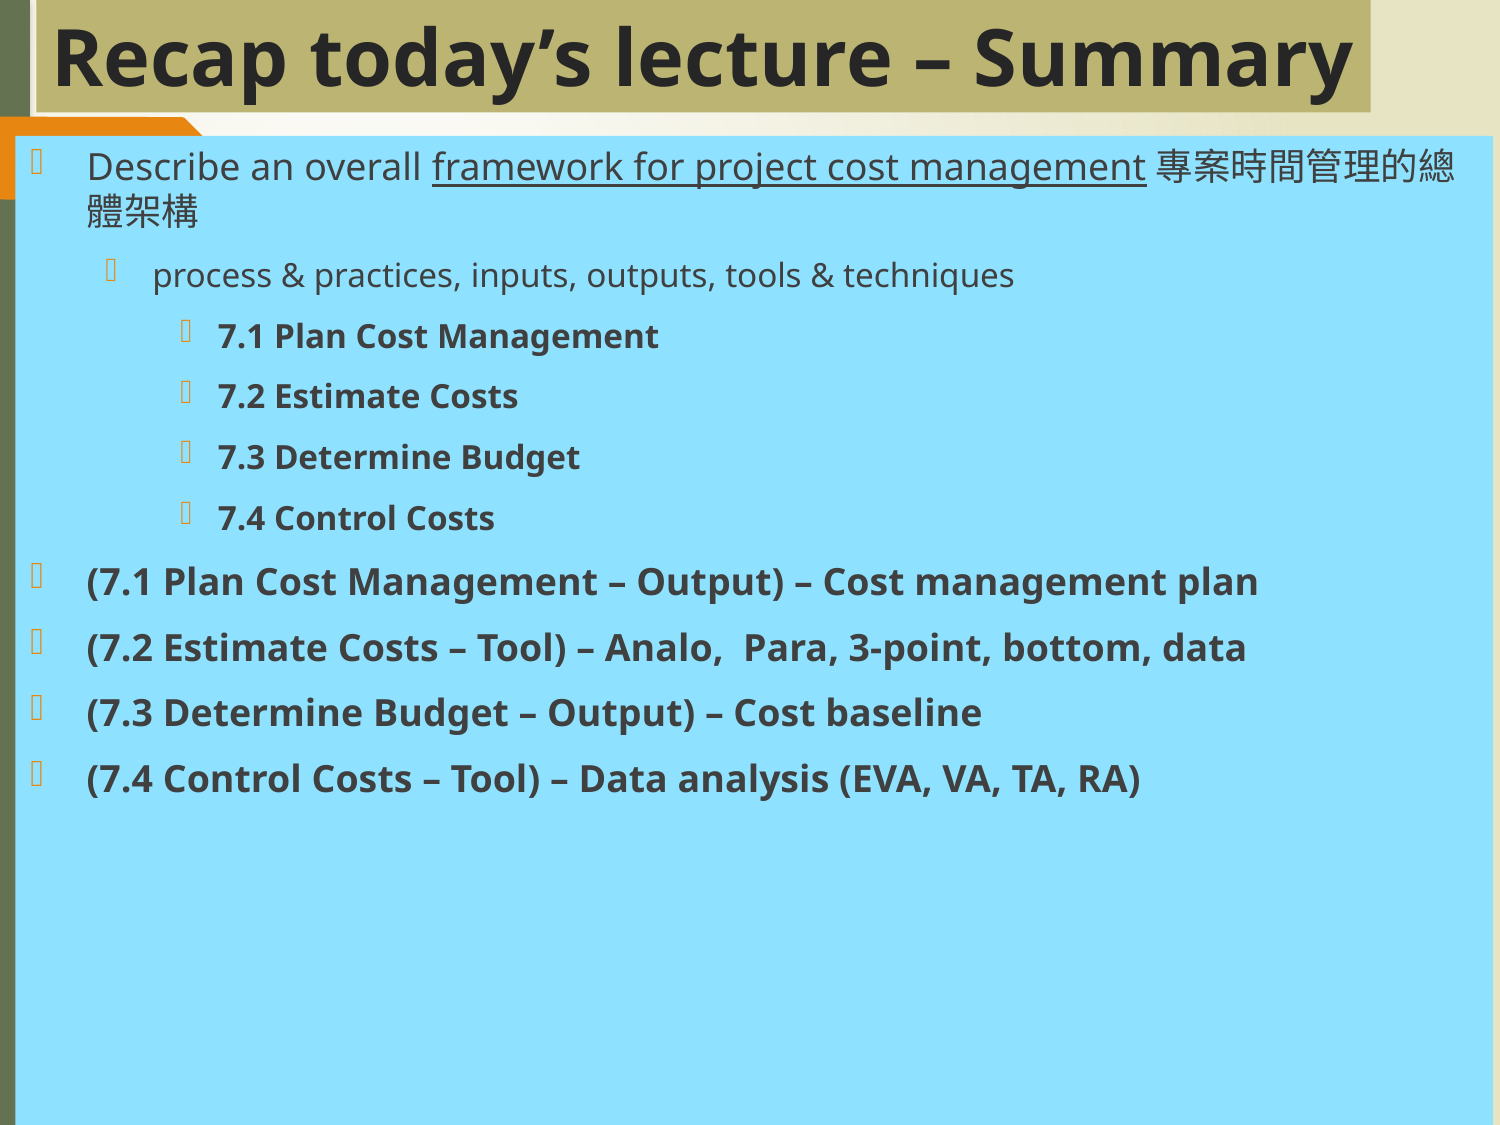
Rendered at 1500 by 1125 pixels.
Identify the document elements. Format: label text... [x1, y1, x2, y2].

text_box Recap today’s lecture – Summary [36, 0, 1371, 113]
list Describe an overall framework for project cost management專案時間管理的總體架構 process & practices, inputs, outputs, tools & techniques 7.1 Plan Cost Management 7.2 Estimate Costs 7.3 Determine Budget 7.4 Control Costs (7.1 Plan Cost Management – Output) – Cost management plan (7.2 Estimate Costs – Tool) – Analo, Para, 3-point, bottom, data (7.3 Determine Budget – Output) – Cost baseline (7.4 Control Costs – Tool) – Data analysis (EVA, VA, TA, RA) [15, 135, 1493, 1125]
